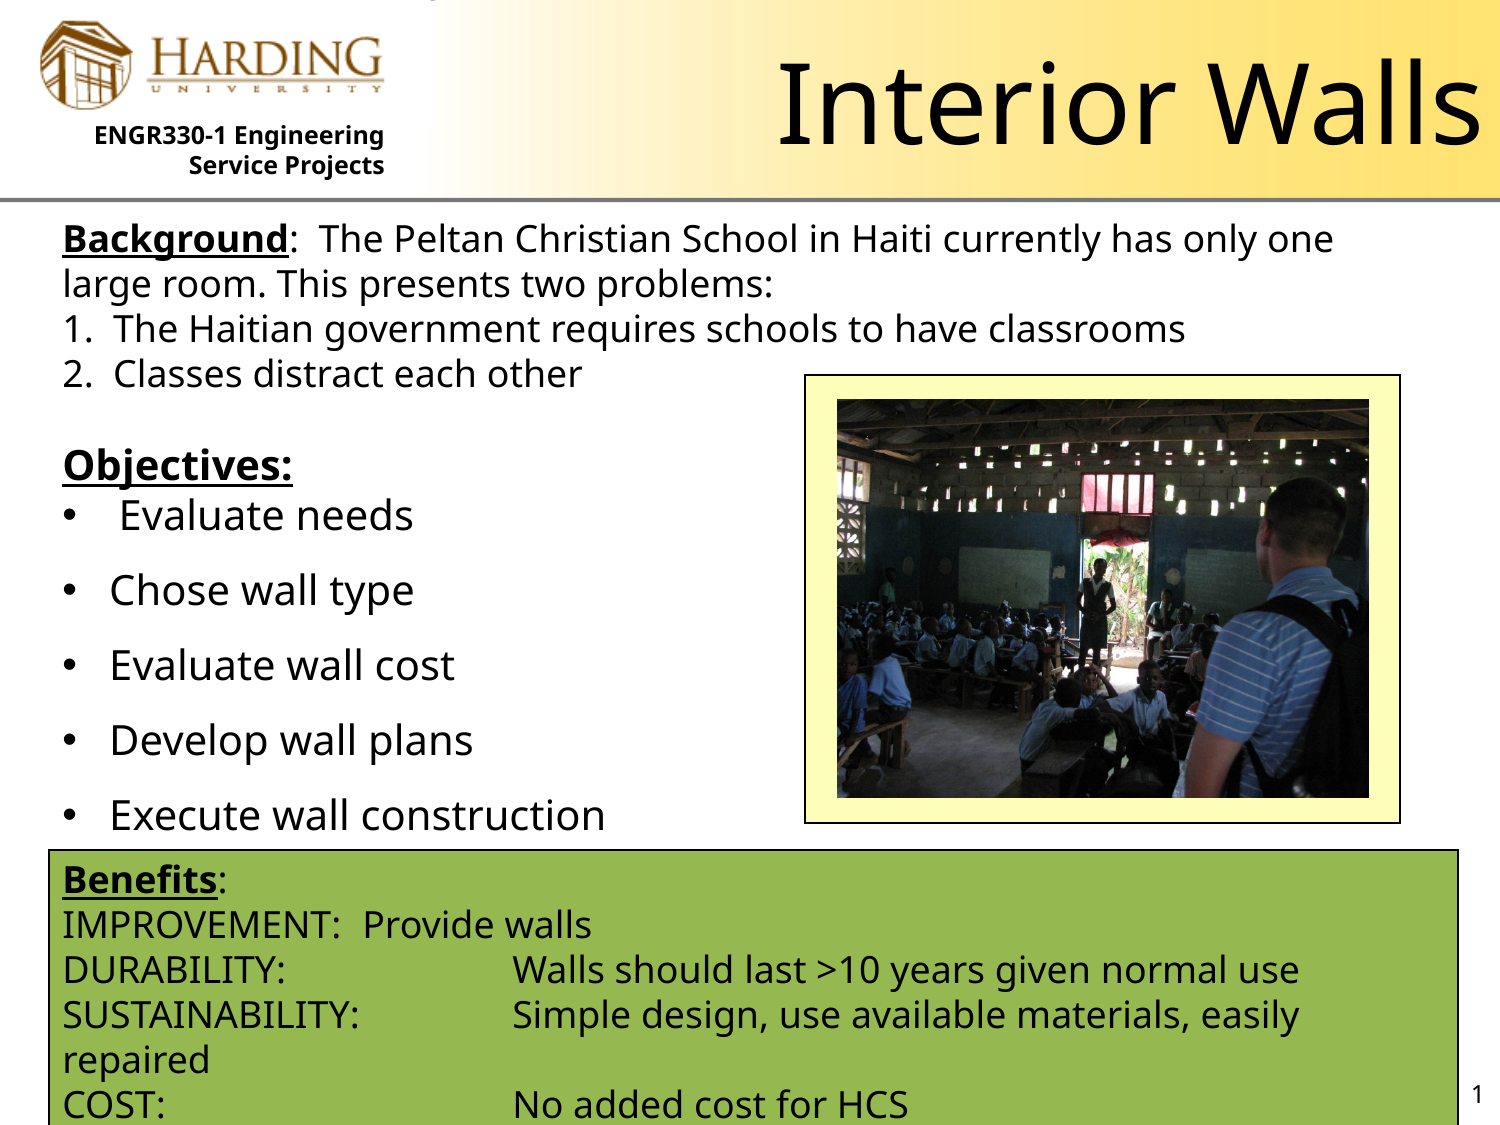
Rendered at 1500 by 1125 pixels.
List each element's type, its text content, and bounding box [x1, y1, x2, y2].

picture [837, 399, 1369, 799]
text_box [805, 374, 1401, 823]
slide_number 1 [1446, 1065, 1500, 1125]
picture [0, 0, 436, 129]
text_box Objectives: Evaluate needs Chose wall type Evaluate wall cost Develop wall plans Execute wall construction [48, 432, 720, 846]
title Interior Walls [474, 12, 1500, 188]
text_box Background: The Peltan Christian School in Haiti currently has only one large room. This presents two problems: 1. The Haitian government requires schools to have classrooms 2. Classes distract each other [48, 207, 1388, 402]
text_box Benefits: IMPROVEMENT: Provide walls DURABILITY: Walls should last >10 years given normal use SUSTAINABILITY: Simple design, use available materials, easily repaired COST: No added cost for HCS [48, 849, 1459, 1125]
